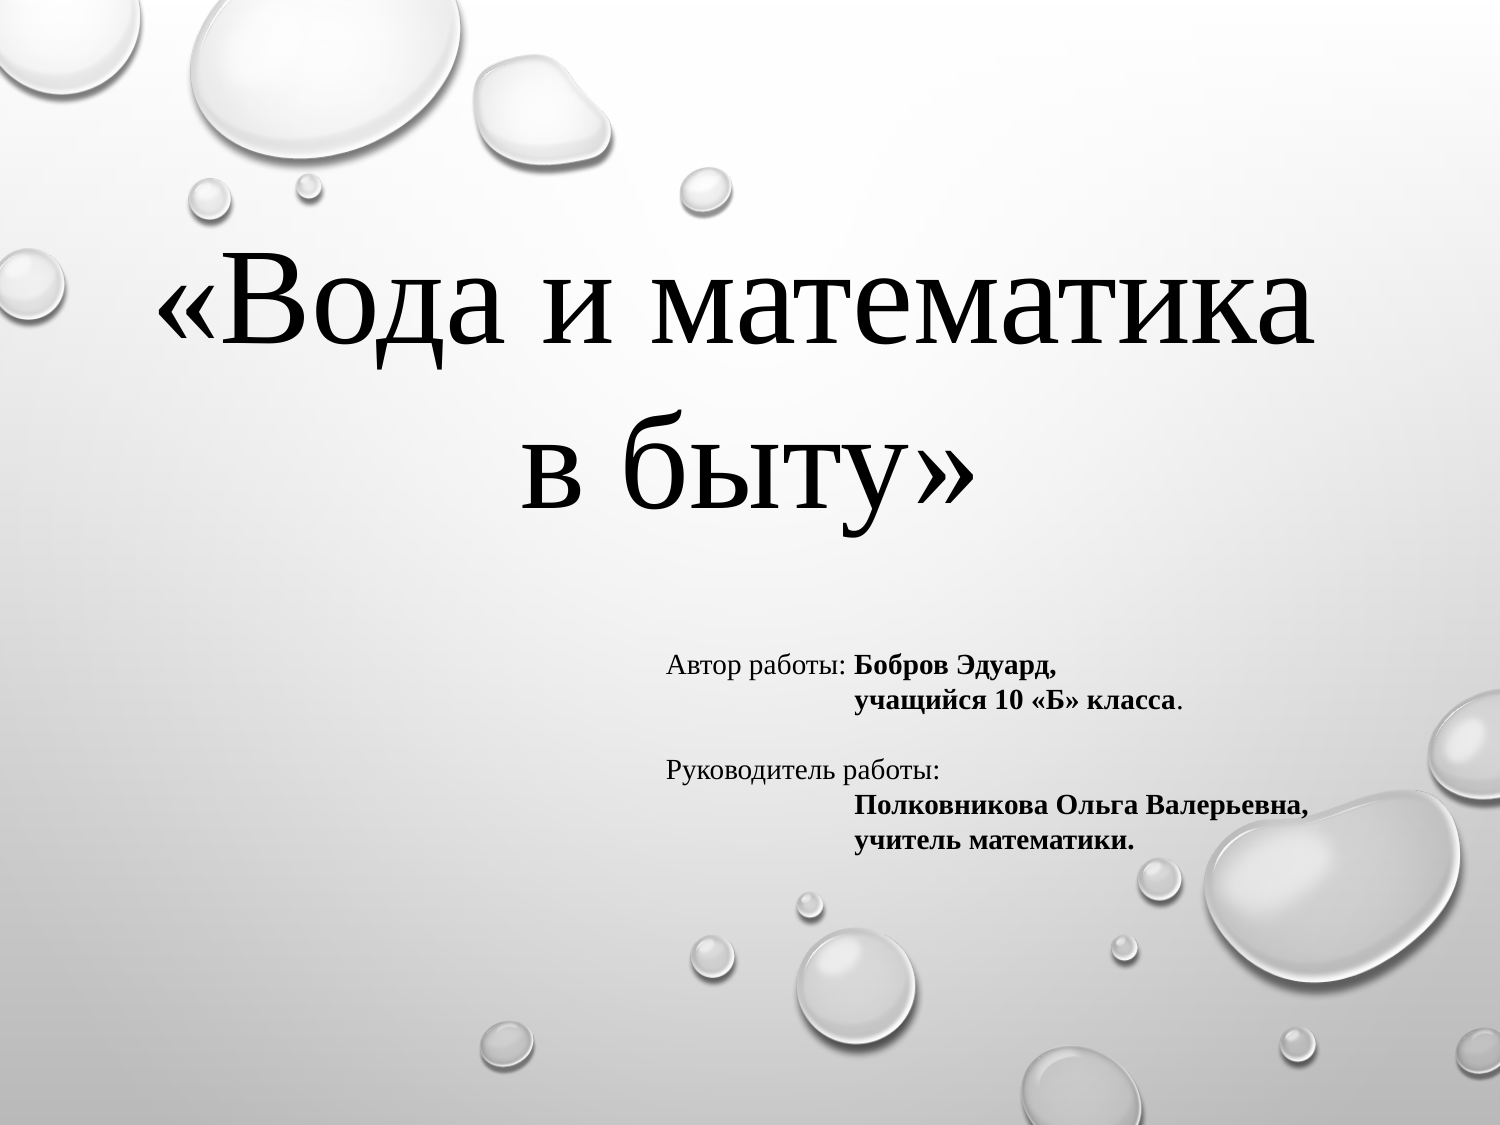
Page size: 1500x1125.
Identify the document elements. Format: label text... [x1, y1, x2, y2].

text_box «Вода и математика в быту» [9, 78, 1494, 643]
text_box Автор работы: Бобров Эдуард, учащийся 10 «Б» класса. Руководитель работы: Полковникова Ольга Валерьевна, учитель математики. [651, 638, 1325, 863]
picture [0, 0, 1500, 1125]
